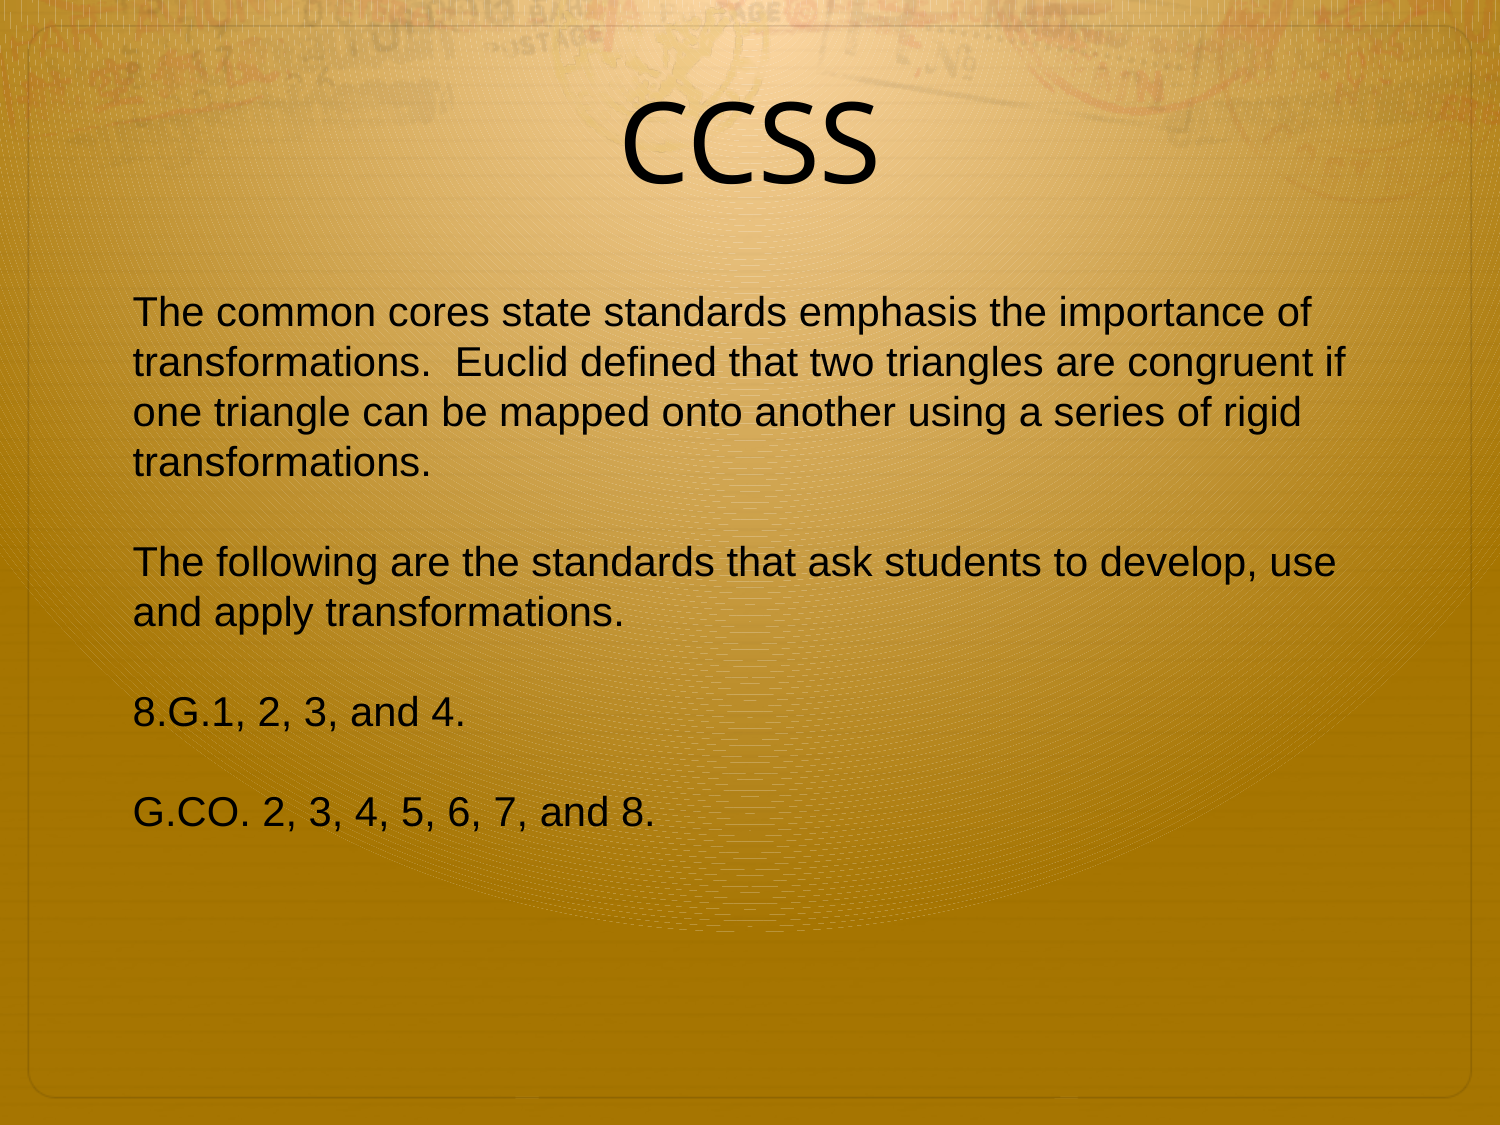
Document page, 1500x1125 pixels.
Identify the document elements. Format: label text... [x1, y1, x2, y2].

text_box [93, 252, 1407, 313]
text_box The common cores state standards emphasis the importance of transformations. Euclid defined that two triangles are congruent if one triangle can be mapped onto another using a series of rigid transformations. The following are the standards that ask students to develop, use and apply transformations. 8.G.1, 2, 3, and 4. G.CO. 2, 3, 4, 5, 6, 7, and 8. [117, 276, 1407, 842]
title CCSS [93, 45, 1407, 233]
picture [0, 0, 1500, 1125]
